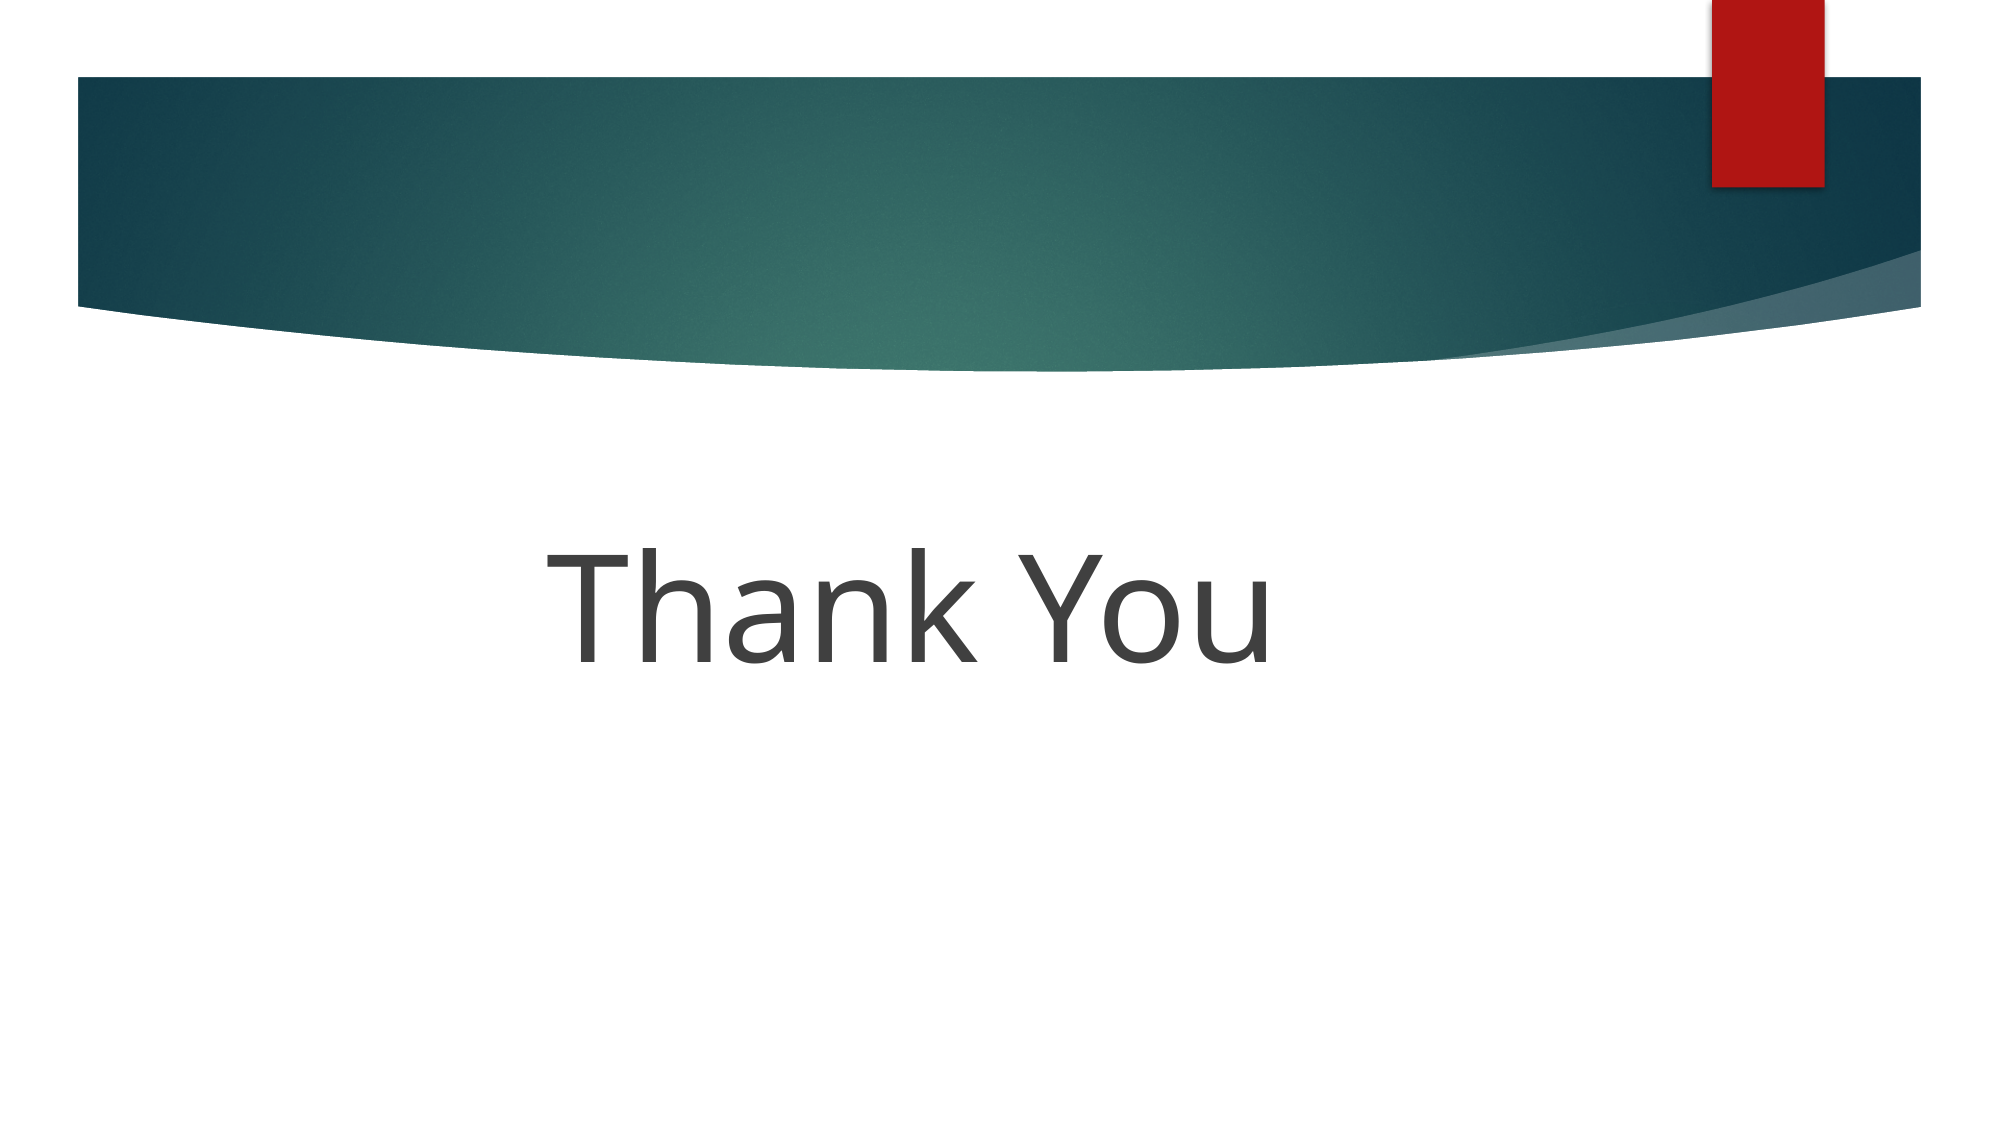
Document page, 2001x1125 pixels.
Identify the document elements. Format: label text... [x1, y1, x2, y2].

list Thank You [189, 505, 1638, 988]
